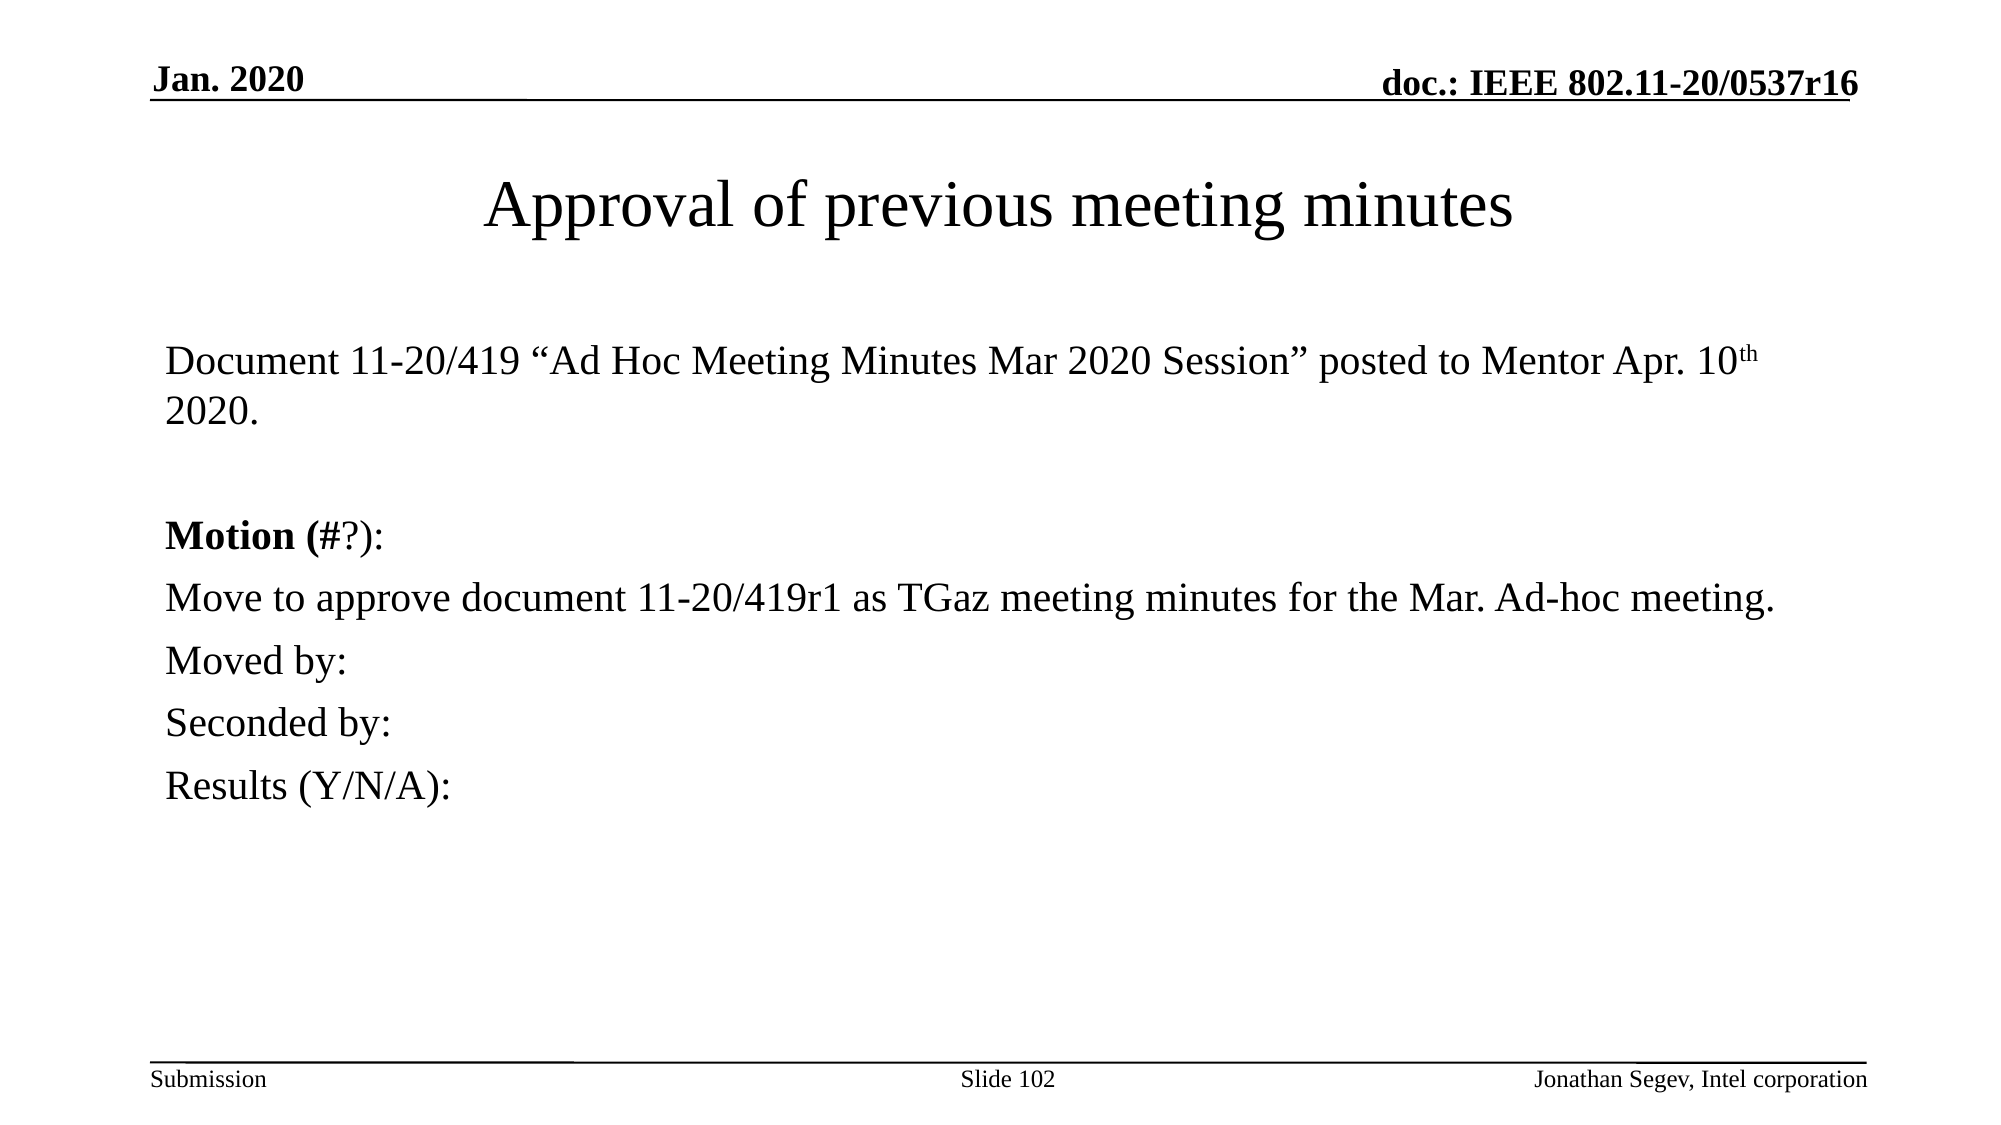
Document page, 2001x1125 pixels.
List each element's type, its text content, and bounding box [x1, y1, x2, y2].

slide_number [152, 54, 563, 100]
title Approval of previous meeting minutes [149, 112, 1850, 288]
list Document 11-20/419 “Ad Hoc Meeting Minutes Mar 2020 Session” posted to Mentor Apr. 10th 2020. Motion (#?): Move to approve document 11-20/419r1 as TGaz meeting minutes for the Mar. Ad-hoc meeting. Moved by: Seconded by: Results (Y/N/A): [149, 324, 1850, 1000]
slide_number Slide 102 [950, 1061, 1067, 1123]
footer Jonathan Segev, Intel corporation [1171, 1061, 1869, 1093]
